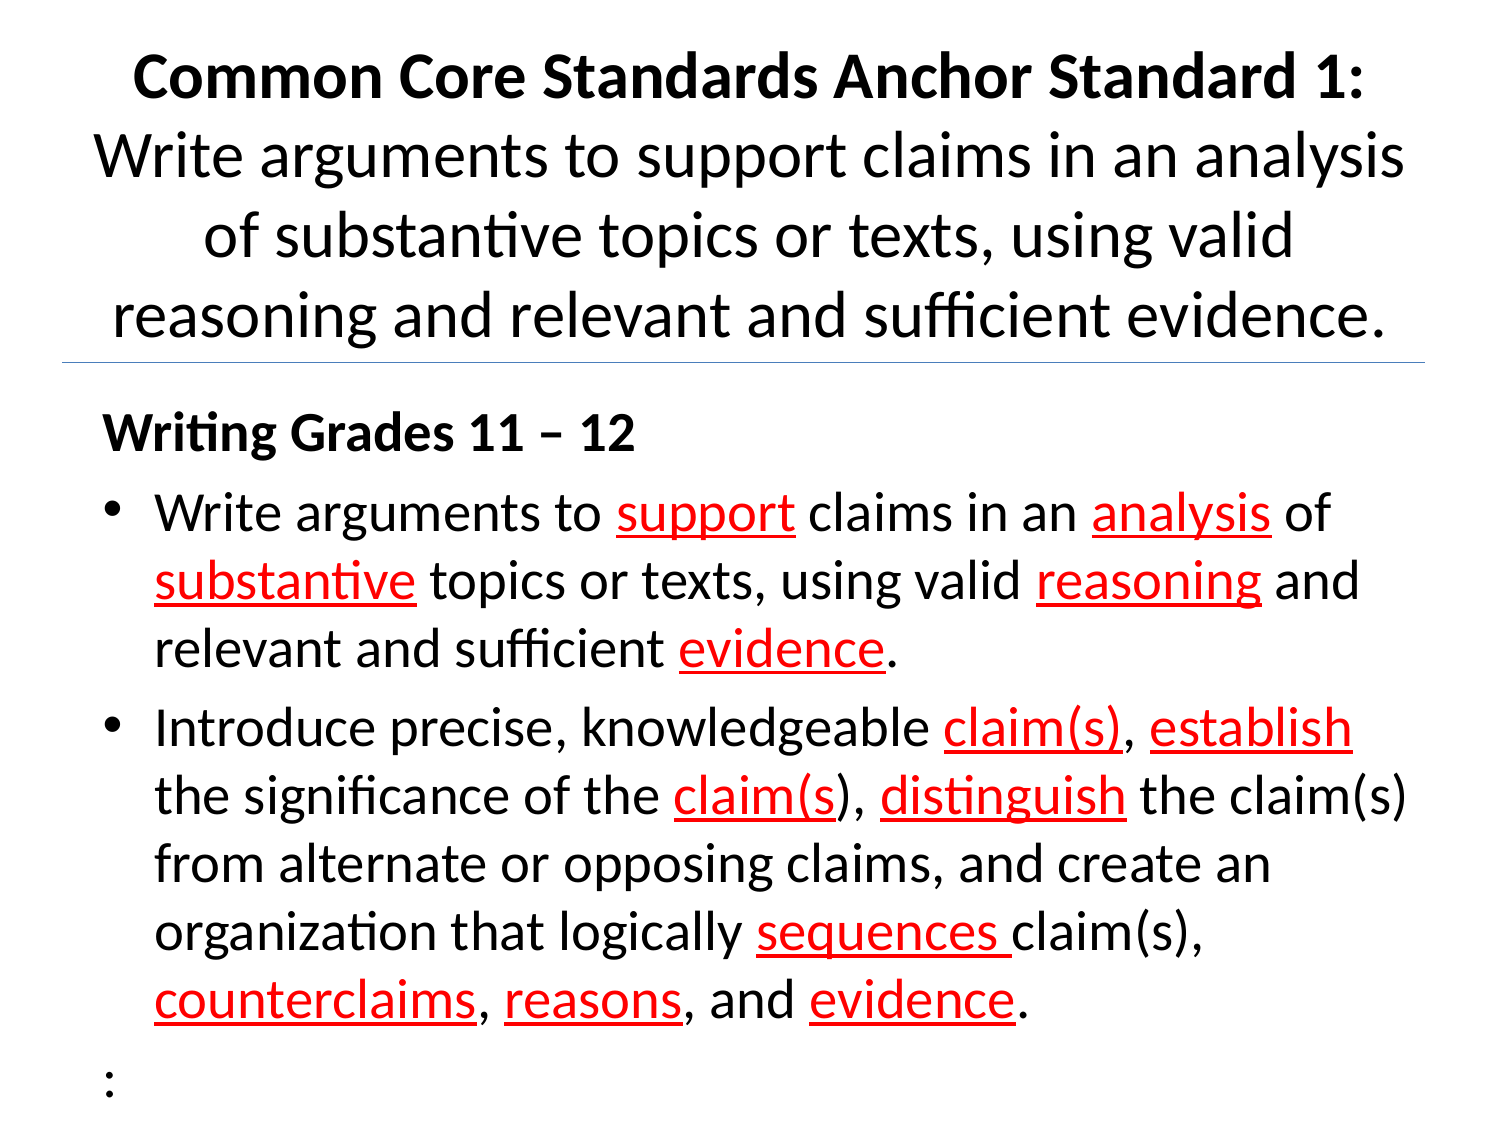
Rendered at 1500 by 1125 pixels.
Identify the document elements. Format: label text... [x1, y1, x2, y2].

title Common Core Standards Anchor Standard 1: Write arguments to support claims in an analysis of substantive topics or texts, using valid reasoning and relevant and sufficient evidence. [75, 45, 1425, 338]
list Writing Grades 11 – 12 Write arguments to support claims in an analysis of substantive topics or texts, using valid reasoning and relevant and sufficient evidence. Introduce precise, knowledgeable claim(s), establish the significance of the claim(s), distinguish the claim(s) from alternate or opposing claims, and create an organization that logically sequences claim(s), counterclaims, reasons, and evidence. : [87, 387, 1438, 1125]
